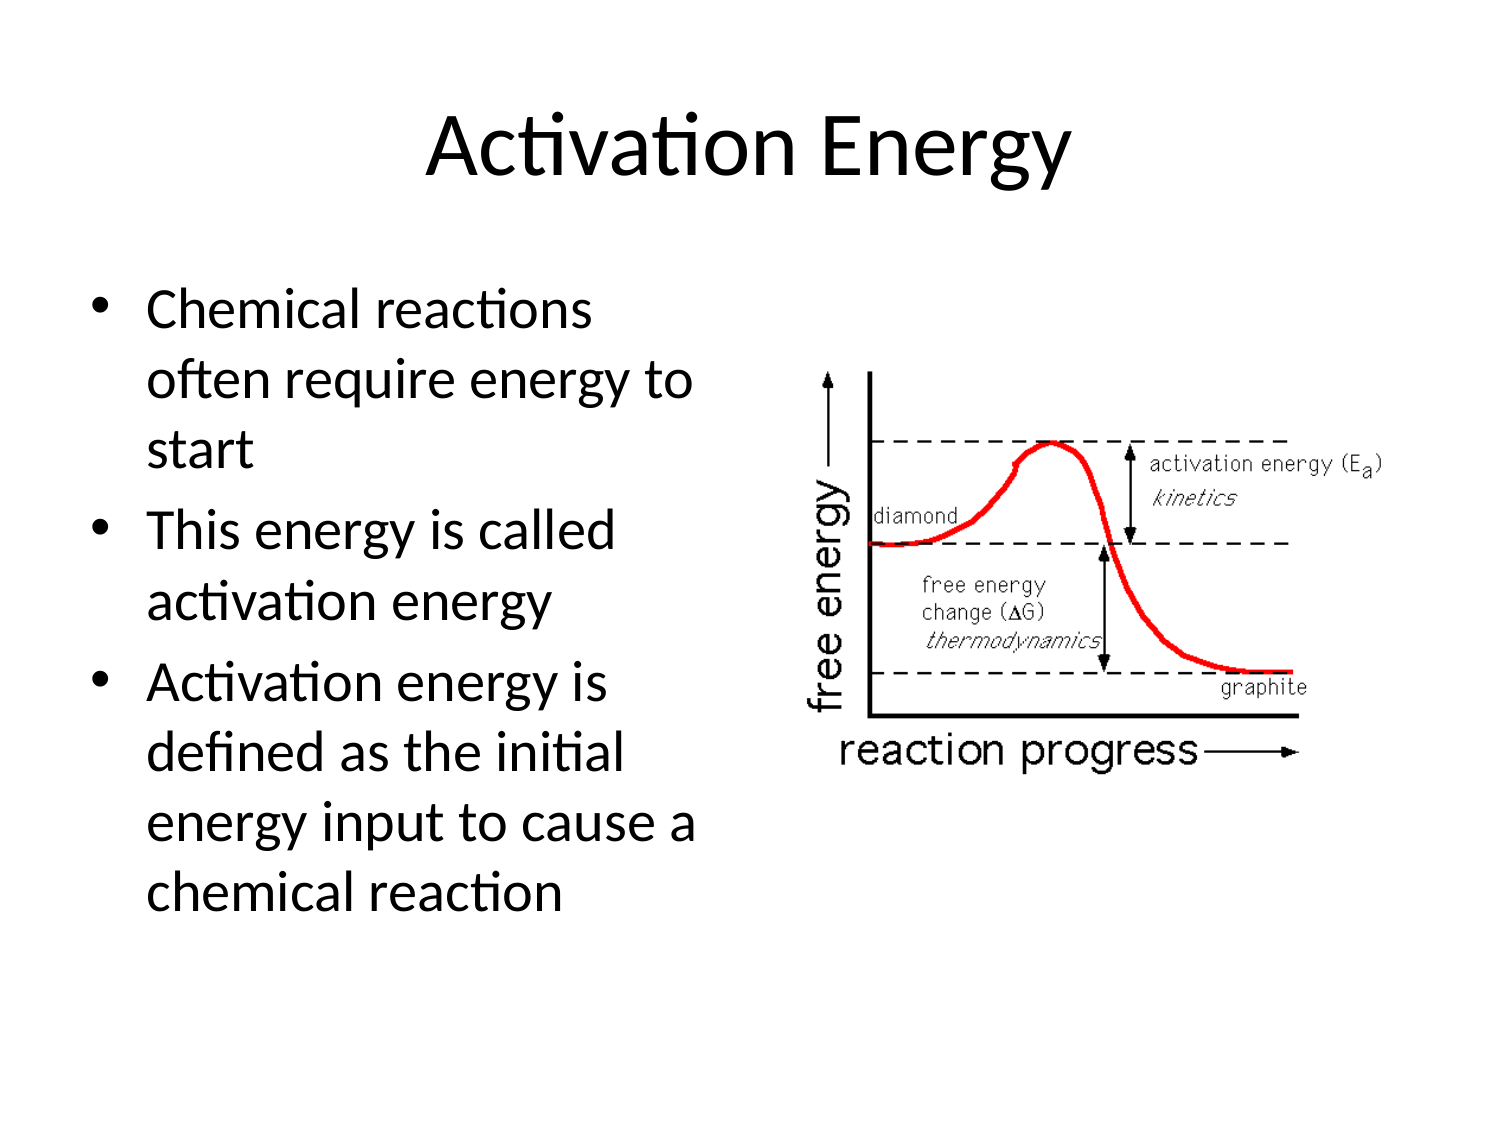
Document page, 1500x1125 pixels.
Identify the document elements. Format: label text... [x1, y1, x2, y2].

list Chemical reactions often require energy to start This energy is called activation energy Activation energy is defined as the initial energy input to cause a chemical reaction [75, 262, 738, 1005]
picture [799, 362, 1388, 779]
title Activation Energy [75, 45, 1425, 233]
